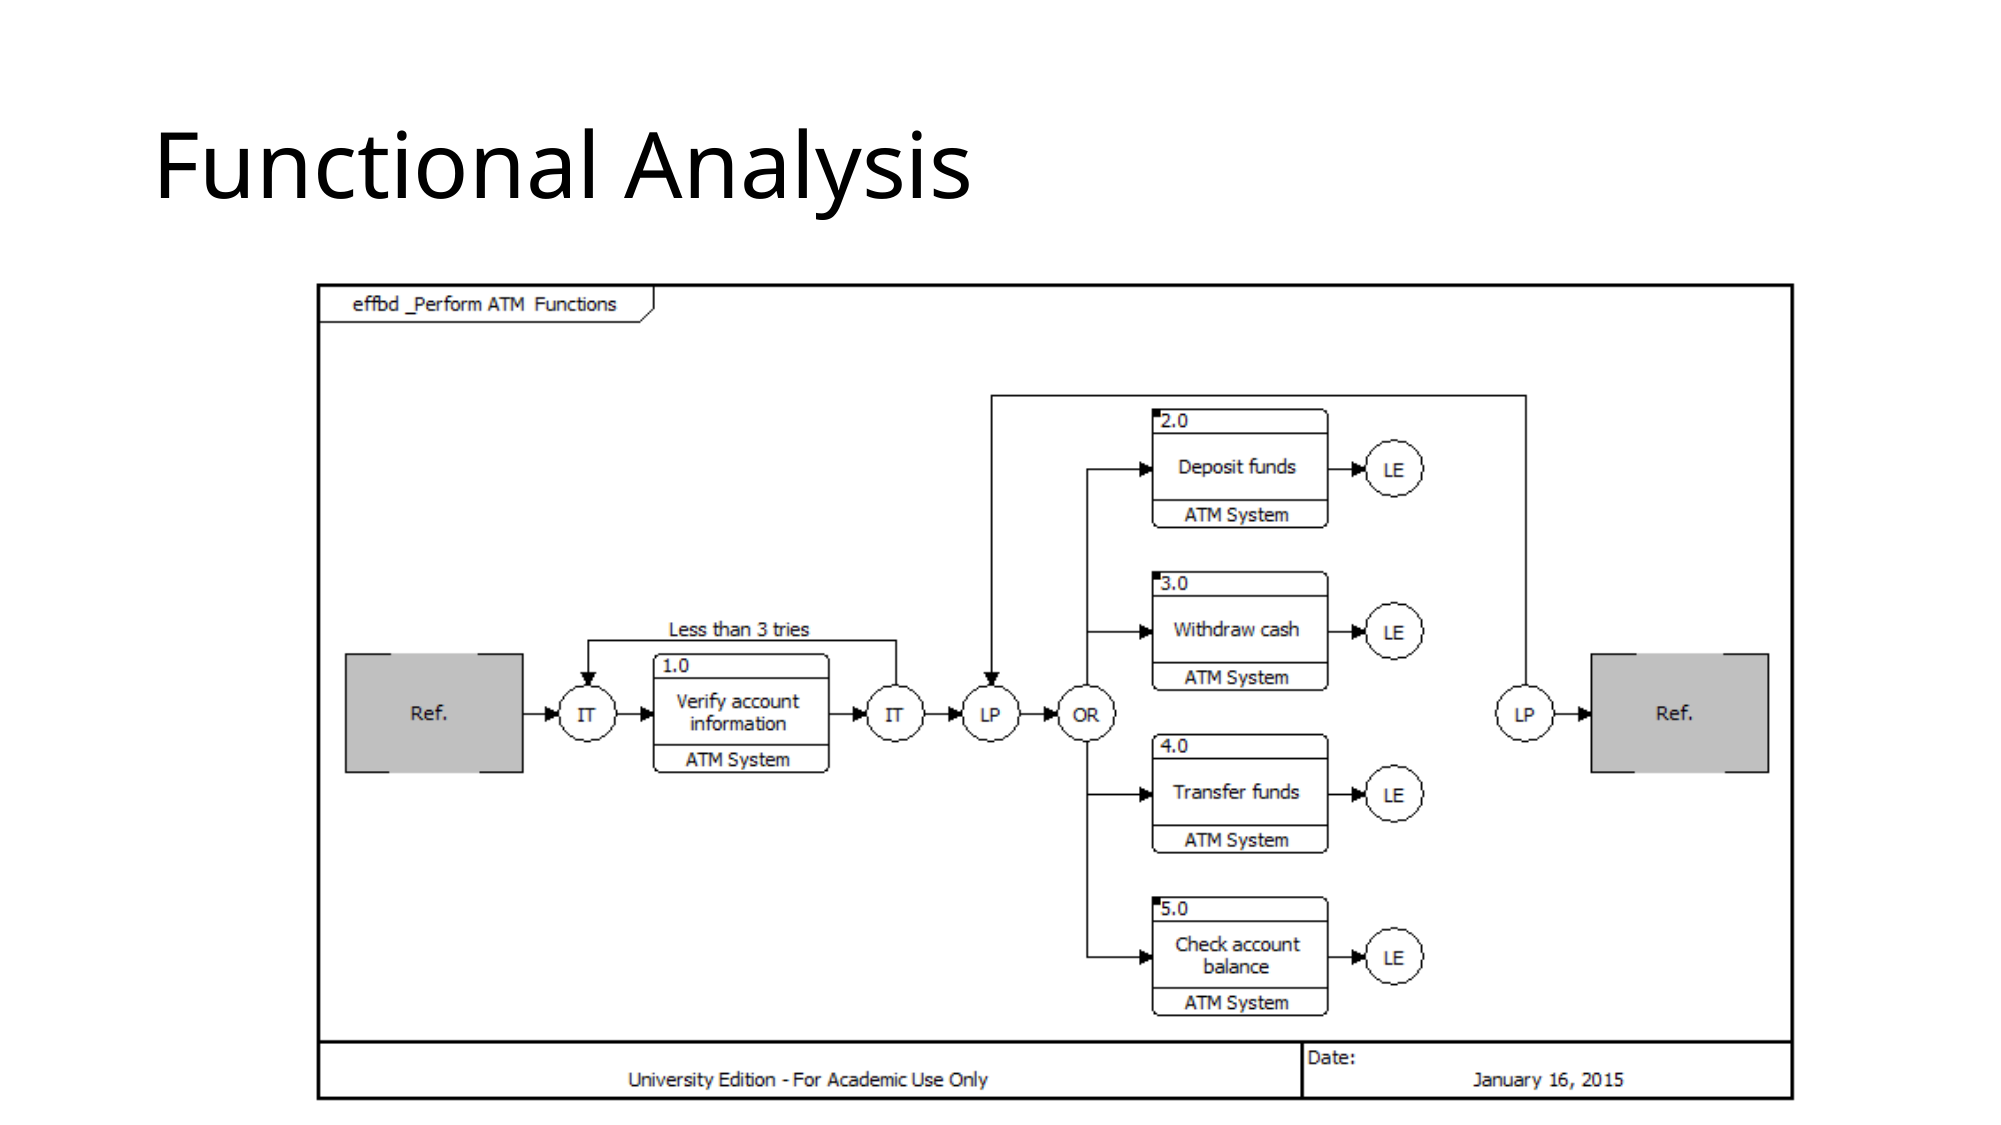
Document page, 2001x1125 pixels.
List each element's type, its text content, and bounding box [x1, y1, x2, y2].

picture [310, 277, 1805, 1109]
title Functional Analysis [137, 59, 1863, 278]
